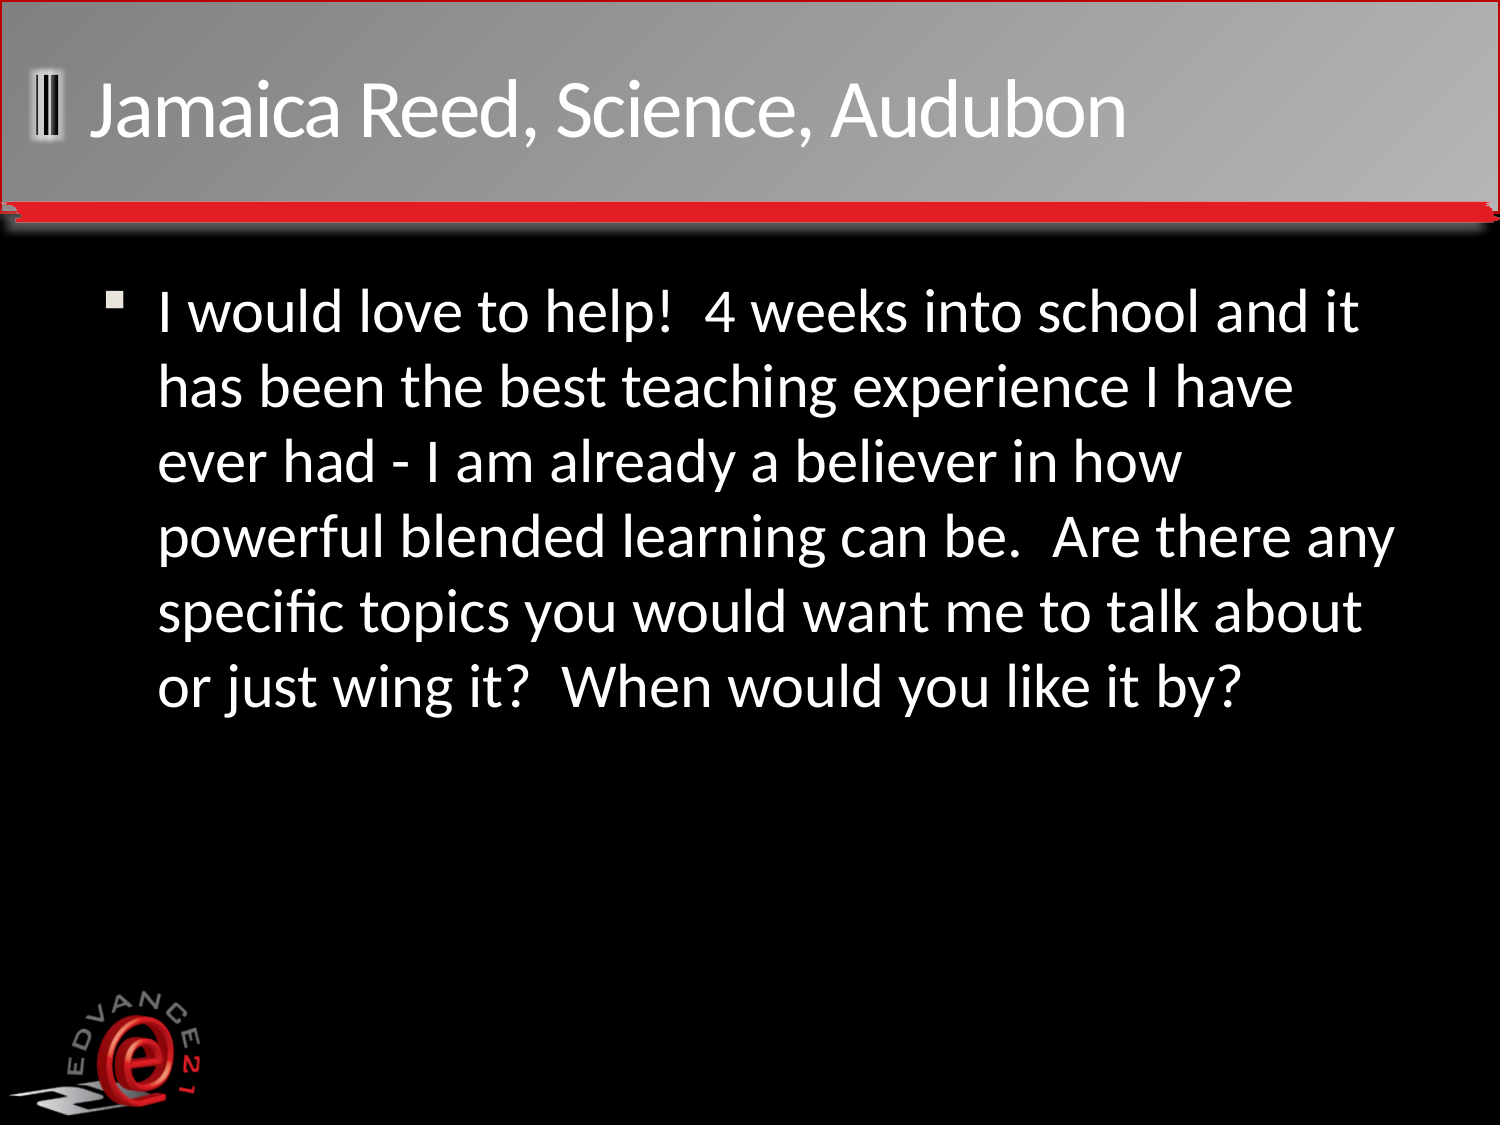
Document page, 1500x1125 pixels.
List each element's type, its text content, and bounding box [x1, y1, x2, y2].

title Jamaica Reed, Science, Audubon [75, 46, 1425, 188]
list I would love to help! 4 weeks into school and it has been the best teaching experience I have ever had - I am already a believer in how powerful blended learning can be. Are there any specific topics you would want me to talk about or just wing it? When would you like it by? [75, 262, 1425, 1043]
picture [0, 199, 1500, 225]
picture [0, 983, 225, 1125]
